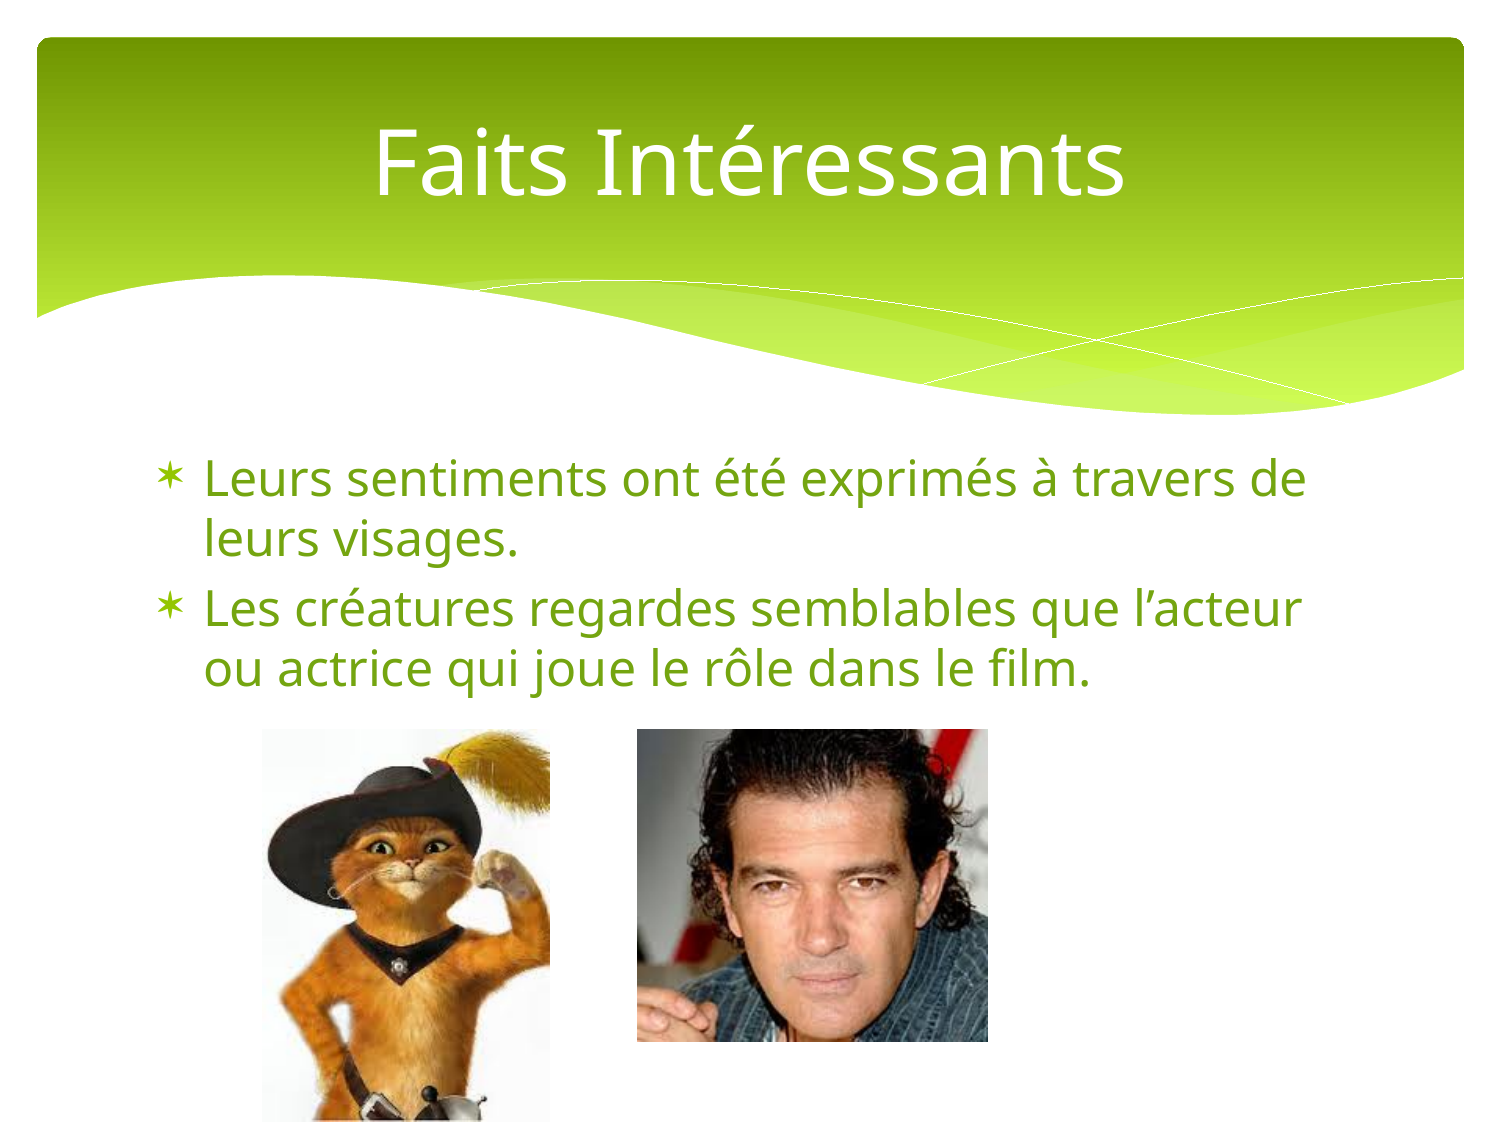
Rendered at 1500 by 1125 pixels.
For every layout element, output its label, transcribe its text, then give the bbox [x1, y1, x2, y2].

picture [262, 729, 551, 1122]
picture [637, 729, 988, 1042]
title Faits Intéressants [75, 55, 1425, 261]
list Leurs sentiments ont été exprimés à travers de leurs visages. Les créatures regardes semblables que l’acteur ou actrice qui joue le rôle dans le film. [143, 438, 1359, 1005]
